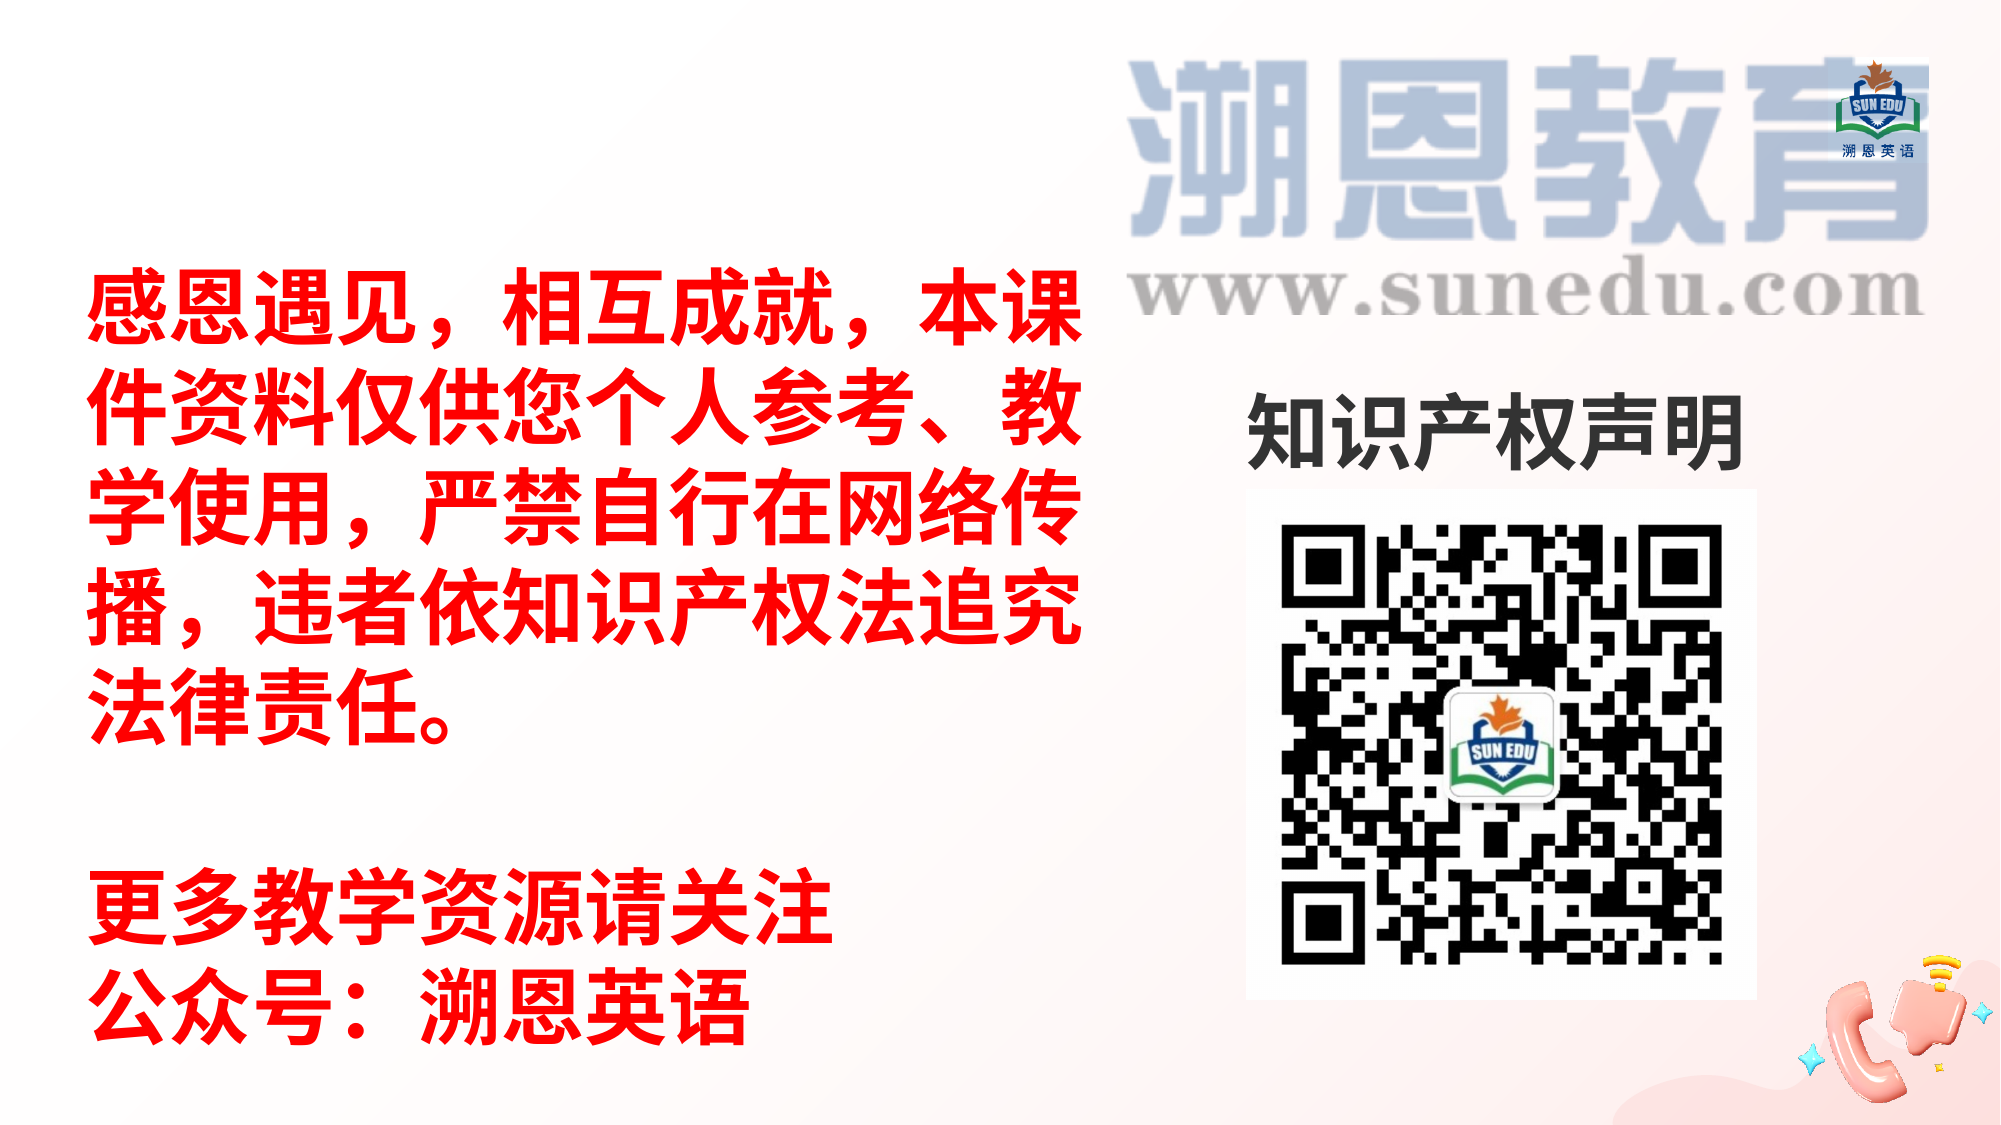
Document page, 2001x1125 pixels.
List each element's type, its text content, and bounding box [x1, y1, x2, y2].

text_box 知识产权声明 [1231, 373, 1823, 488]
picture [1124, 53, 1930, 315]
text_box 感恩遇见，相互成就，本课件资料仅供您个人参考、教学使用，严禁自行在网络传播，违者依知识产权法追究法律责任。 更多教学资源请关注 公众号：溯恩英语 [70, 247, 1144, 1063]
picture [1246, 489, 1757, 1000]
picture [1794, 945, 1993, 1111]
